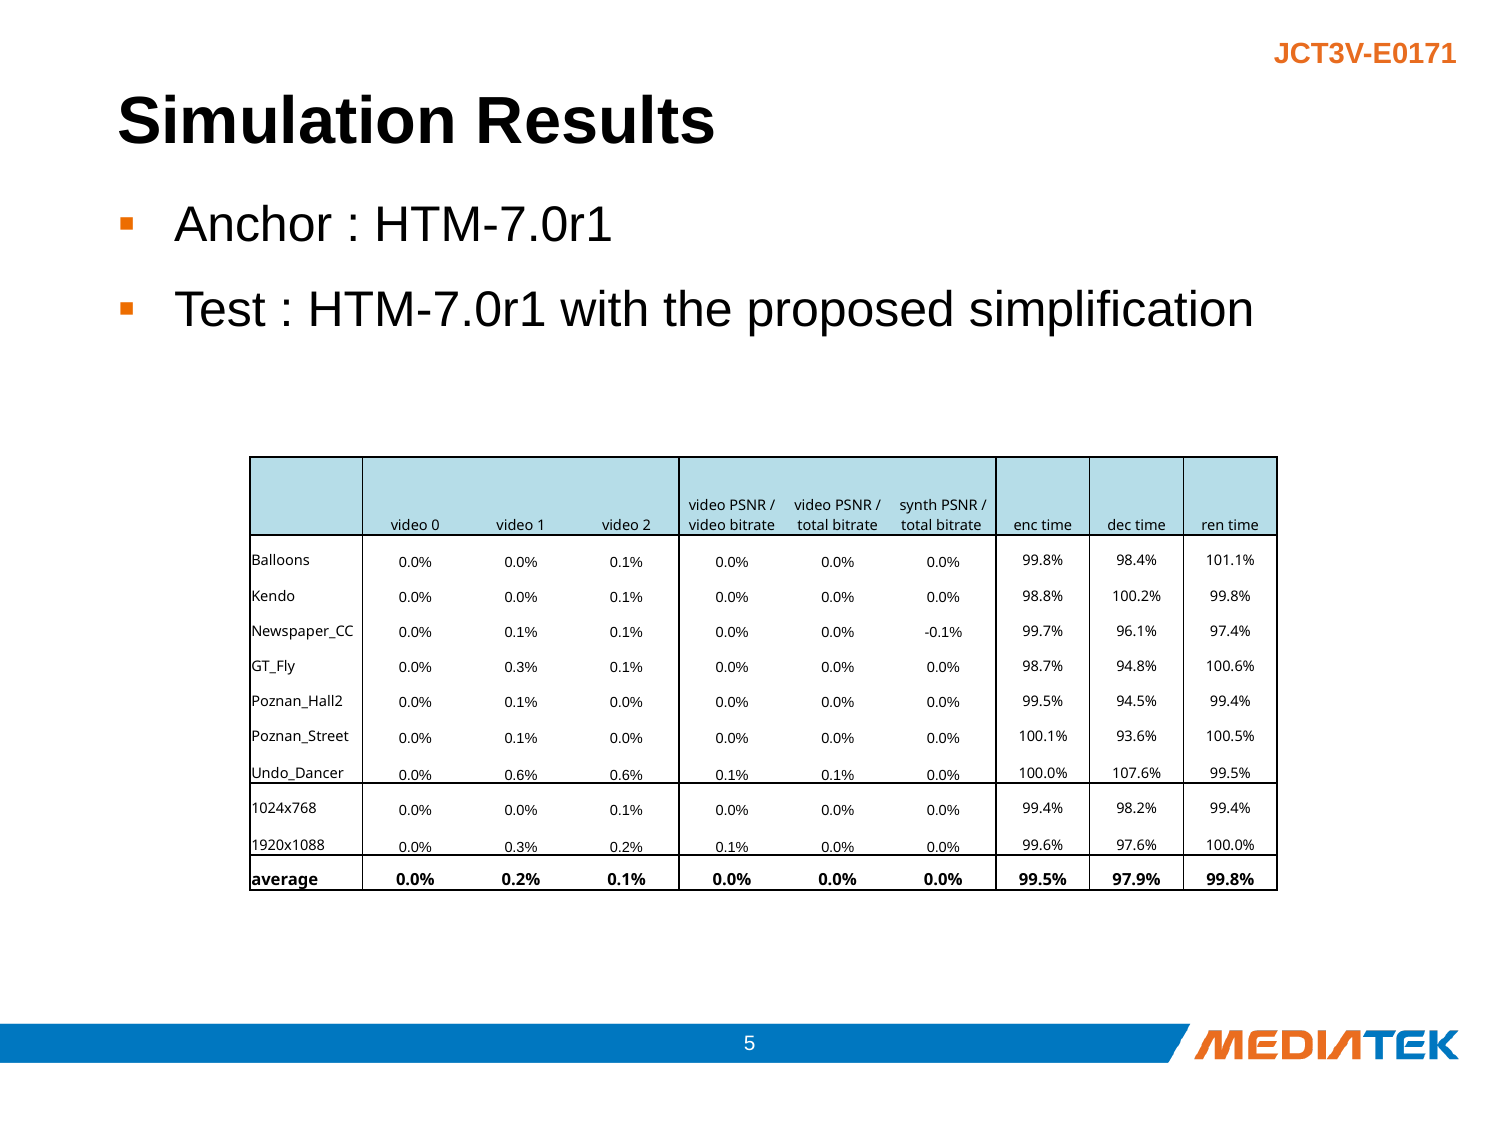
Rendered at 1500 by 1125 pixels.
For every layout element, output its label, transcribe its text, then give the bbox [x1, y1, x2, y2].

picture [0, 1023, 711, 1063]
table_cell 94.5% [1090, 676, 1183, 711]
table_cell 99.5% [1184, 746, 1276, 782]
table_header enc time [997, 458, 1089, 534]
table_cell Poznan_Hall2 [251, 676, 362, 711]
table_cell 0.1% [680, 818, 785, 854]
table_header video 0 [363, 458, 468, 534]
table_cell 0.0% [785, 605, 891, 640]
table_cell 99.4% [997, 784, 1089, 818]
table_cell -0.1% [891, 605, 995, 640]
table_cell 0.0% [785, 856, 891, 889]
table_cell Poznan_Street [251, 711, 362, 746]
table_cell 0.0% [891, 640, 995, 676]
table_cell 99.5% [997, 676, 1089, 711]
table_header [251, 458, 362, 534]
table_cell 0.0% [468, 570, 574, 605]
table_cell 1024x768 [251, 784, 362, 818]
table_cell 100.6% [1184, 640, 1276, 676]
table_header ren time [1184, 458, 1276, 534]
table_cell 0.0% [363, 536, 468, 570]
table_cell 94.8% [1090, 640, 1183, 676]
table_cell 0.0% [680, 711, 785, 746]
table_cell 100.0% [1184, 818, 1276, 854]
table_cell 0.0% [468, 784, 574, 818]
table_cell 0.0% [891, 818, 995, 854]
table_cell 0.0% [363, 856, 468, 889]
table_cell 99.5% [997, 856, 1089, 889]
table_cell 100.5% [1184, 711, 1276, 746]
table_cell 0.0% [680, 570, 785, 605]
table_cell 99.7% [997, 605, 1089, 640]
table_cell 100.0% [997, 746, 1089, 782]
table_cell 0.3% [468, 640, 574, 676]
table_cell 0.0% [468, 536, 574, 570]
table_cell 0.1% [785, 746, 891, 782]
table_header video PSNR / video bitrate [680, 458, 785, 534]
table_cell 0.0% [891, 784, 995, 818]
table_cell 0.0% [363, 711, 468, 746]
table_cell 0.0% [680, 856, 785, 889]
table_cell 0.0% [363, 676, 468, 711]
table_cell 0.0% [680, 784, 785, 818]
table_cell 99.4% [1184, 784, 1276, 818]
table_cell 0.0% [363, 570, 468, 605]
table_cell 97.4% [1184, 605, 1276, 640]
table_cell 0.0% [680, 536, 785, 570]
table_cell 0.0% [363, 605, 468, 640]
table_cell 0.0% [891, 676, 995, 711]
table_cell 0.0% [891, 746, 995, 782]
table_header video 2 [574, 458, 678, 534]
table_cell 99.4% [1184, 676, 1276, 711]
table_cell 0.0% [891, 711, 995, 746]
table_cell 0.0% [785, 640, 891, 676]
table_cell 97.9% [1090, 856, 1183, 889]
table_cell 0.6% [574, 746, 678, 782]
table_header video 1 [468, 458, 574, 534]
table_cell 0.1% [574, 784, 678, 818]
table_cell 0.0% [363, 640, 468, 676]
title Simulation Results [101, 62, 1425, 172]
table_cell 93.6% [1090, 711, 1183, 746]
table_cell 0.0% [785, 536, 891, 570]
table_cell 99.8% [997, 536, 1089, 570]
table_cell 98.2% [1090, 784, 1183, 818]
table_cell 0.0% [574, 711, 678, 746]
table_cell average [251, 856, 362, 889]
table_cell 0.0% [891, 570, 995, 605]
table_cell 0.2% [468, 856, 574, 889]
table_header synth PSNR / total bitrate [891, 458, 995, 534]
table_cell 0.1% [574, 605, 678, 640]
table_cell 99.6% [997, 818, 1089, 854]
table_cell Kendo [251, 570, 362, 605]
table_cell 107.6% [1090, 746, 1183, 782]
table_cell 0.1% [574, 640, 678, 676]
table_cell 0.0% [785, 711, 891, 746]
table_cell 0.0% [891, 536, 995, 570]
table_cell GT_Fly [251, 640, 362, 676]
picture [789, 1023, 1459, 1063]
table_cell 97.6% [1090, 818, 1183, 854]
table_cell 98.4% [1090, 536, 1183, 570]
table_cell 0.0% [680, 605, 785, 640]
table_cell Newspaper_CC [251, 605, 362, 640]
table_cell 0.0% [363, 818, 468, 854]
table_cell 0.0% [363, 784, 468, 818]
table_cell 0.1% [468, 676, 574, 711]
table_cell 0.2% [574, 818, 678, 854]
table_cell 0.1% [574, 570, 678, 605]
table_cell 98.8% [997, 570, 1089, 605]
table_cell 0.0% [785, 676, 891, 711]
table_cell 1920x1088 [251, 818, 362, 854]
table_cell 0.1% [574, 536, 678, 570]
table_cell 99.8% [1184, 570, 1276, 605]
table_cell 99.8% [1184, 856, 1276, 889]
table_cell 101.1% [1184, 536, 1276, 570]
table_cell 0.1% [468, 711, 574, 746]
table_cell 96.1% [1090, 605, 1183, 640]
table_cell 100.2% [1090, 570, 1183, 605]
table_header video PSNR / total bitrate [785, 458, 891, 534]
table_cell 0.1% [468, 605, 574, 640]
table_cell 0.3% [468, 818, 574, 854]
table_cell 0.1% [680, 746, 785, 782]
table_cell 100.1% [997, 711, 1089, 746]
table_cell 0.0% [785, 570, 891, 605]
table_cell 0.0% [785, 818, 891, 854]
table_cell 0.1% [574, 856, 678, 889]
table_cell 0.0% [785, 784, 891, 818]
table_cell Undo_Dancer [251, 746, 362, 782]
table_cell Balloons [251, 536, 362, 570]
table_cell 0.6% [468, 746, 574, 782]
table_cell 98.7% [997, 640, 1089, 676]
table_cell 0.0% [680, 640, 785, 676]
list Anchor : HTM-7.0r1 Test : HTM-7.0r1 with the proposed simplification [102, 184, 1425, 915]
slide_number 4 [711, 1022, 789, 1090]
table_header dec time [1090, 458, 1183, 534]
table_cell 0.0% [891, 856, 995, 889]
table_cell 0.0% [574, 676, 678, 711]
table_cell 0.0% [680, 676, 785, 711]
table_cell 0.0% [363, 746, 468, 782]
